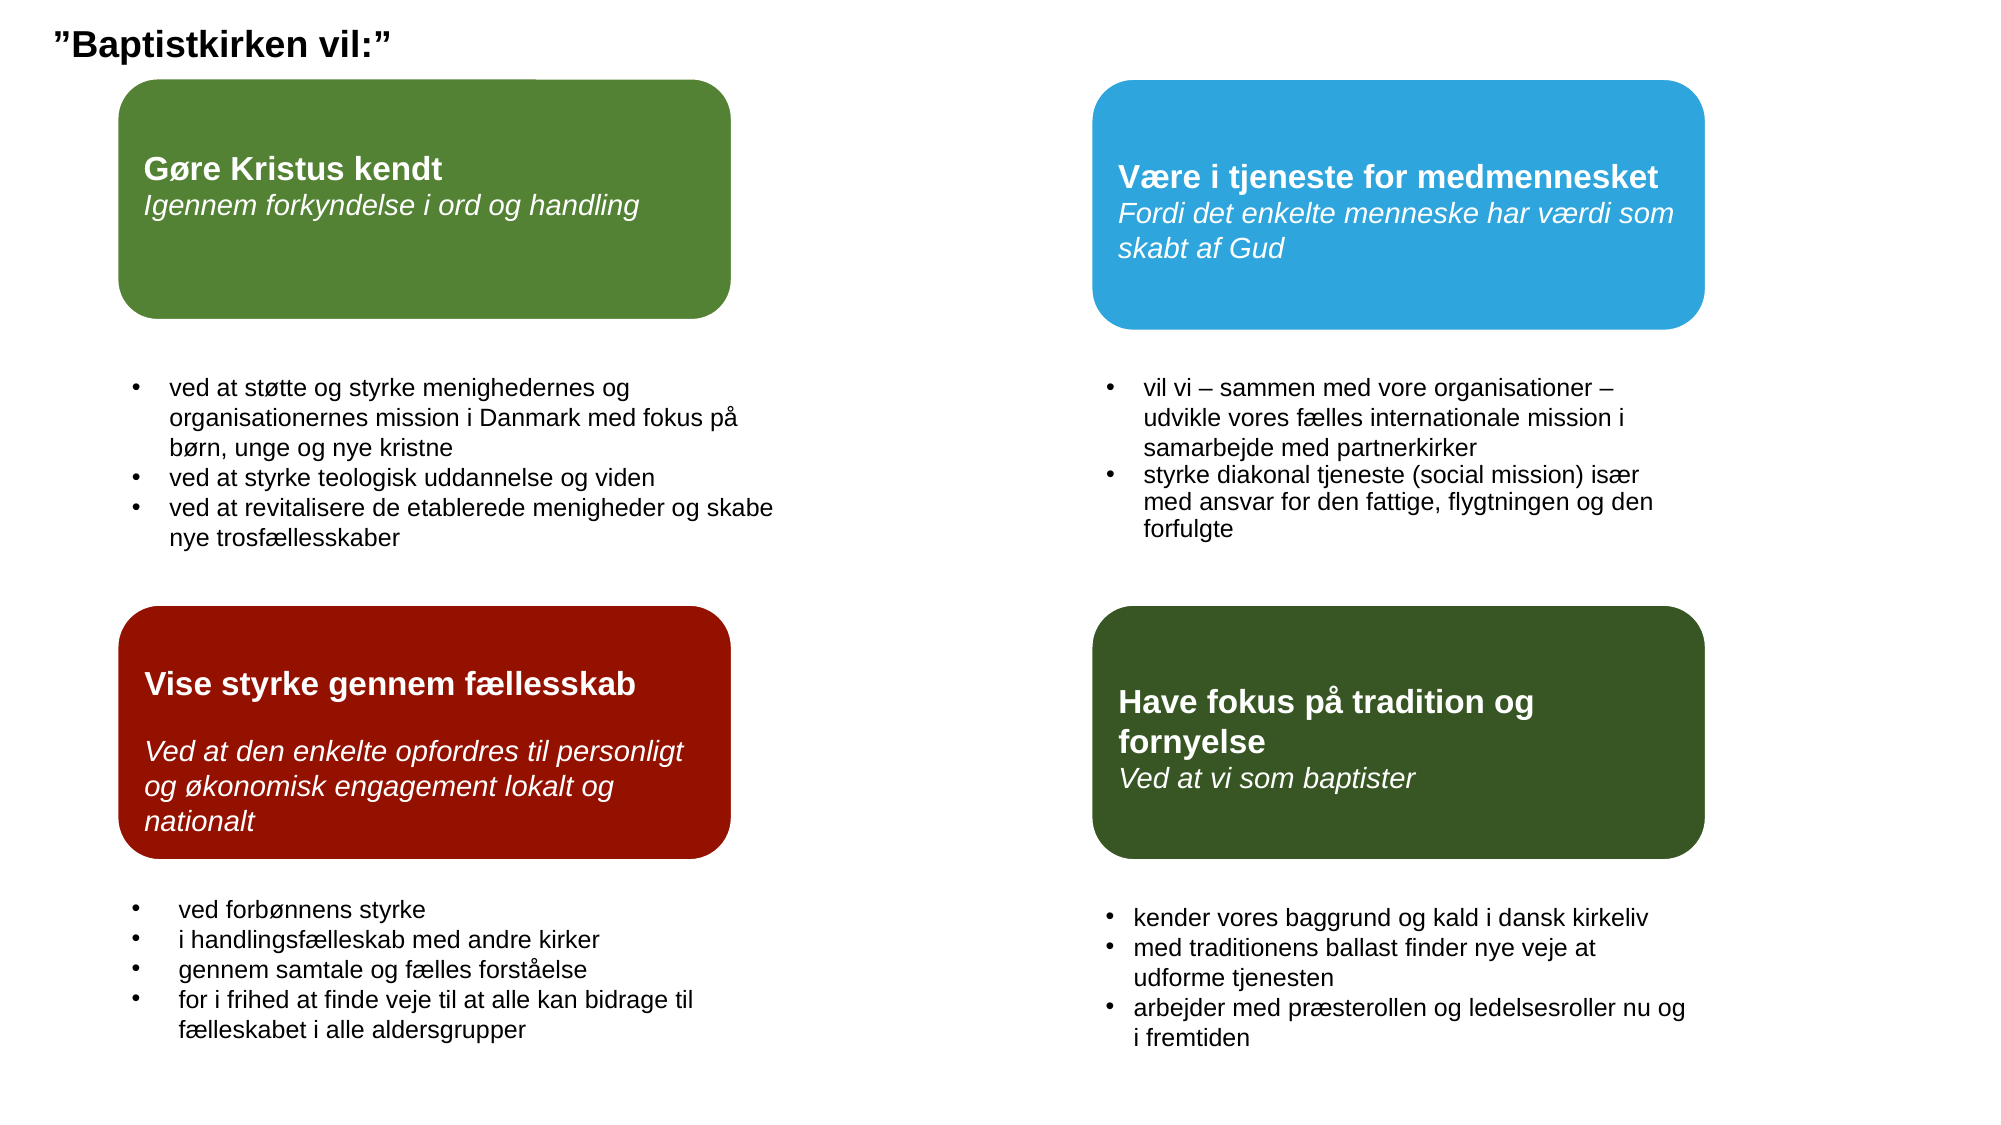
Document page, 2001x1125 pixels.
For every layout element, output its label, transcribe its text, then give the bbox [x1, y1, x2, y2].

list vil vi – sammen med vore organisationer – udvikle vores fælles internationale mission i samarbejde med partnerkirker styrke diakonal tjeneste (social mission) især med ansvar for den fattige, flygtningen og den forfulgte [1090, 364, 1707, 581]
text_box Være i tjeneste for medmennesket Fordi det enkelte menneske har værdi som skabt af Gud [1089, 76, 1708, 333]
list ved at støtte og styrke menighedernes og organisationernes mission i Danmark med fokus på børn, unge og nye kristne ved at styrke teologisk uddannelse og viden ved at revitalisere de etablerede menigheder og skabe nye trosfællesskaber [116, 364, 806, 561]
text_box ”Baptistkirken vil:” [37, 12, 408, 117]
text_box ved forbønnens styrke i handlingsfælleskab med andre kirker gennem samtale og fælles forståelse for i frihed at finde veje til at alle kan bidrage til fælleskabet i alle aldersgrupper [116, 885, 768, 1051]
text_box Vise styrke gennem fællesskab Ved at den enkelte opfordres til personligt og økonomisk engagement lokalt og nationalt [115, 602, 734, 863]
text_box Gøre Kristus kendt Igennem forkyndelse i ord og handling [115, 76, 734, 323]
text_box kender vores baggrund og kald i dansk kirkeliv med traditionens ballast finder nye veje at udforme tjenesten arbejder med præsterollen og ledelsesroller nu og i fremtiden [1090, 893, 1707, 1059]
text_box Have fokus på tradition og fornyelse Ved at vi som baptister [1089, 602, 1708, 863]
